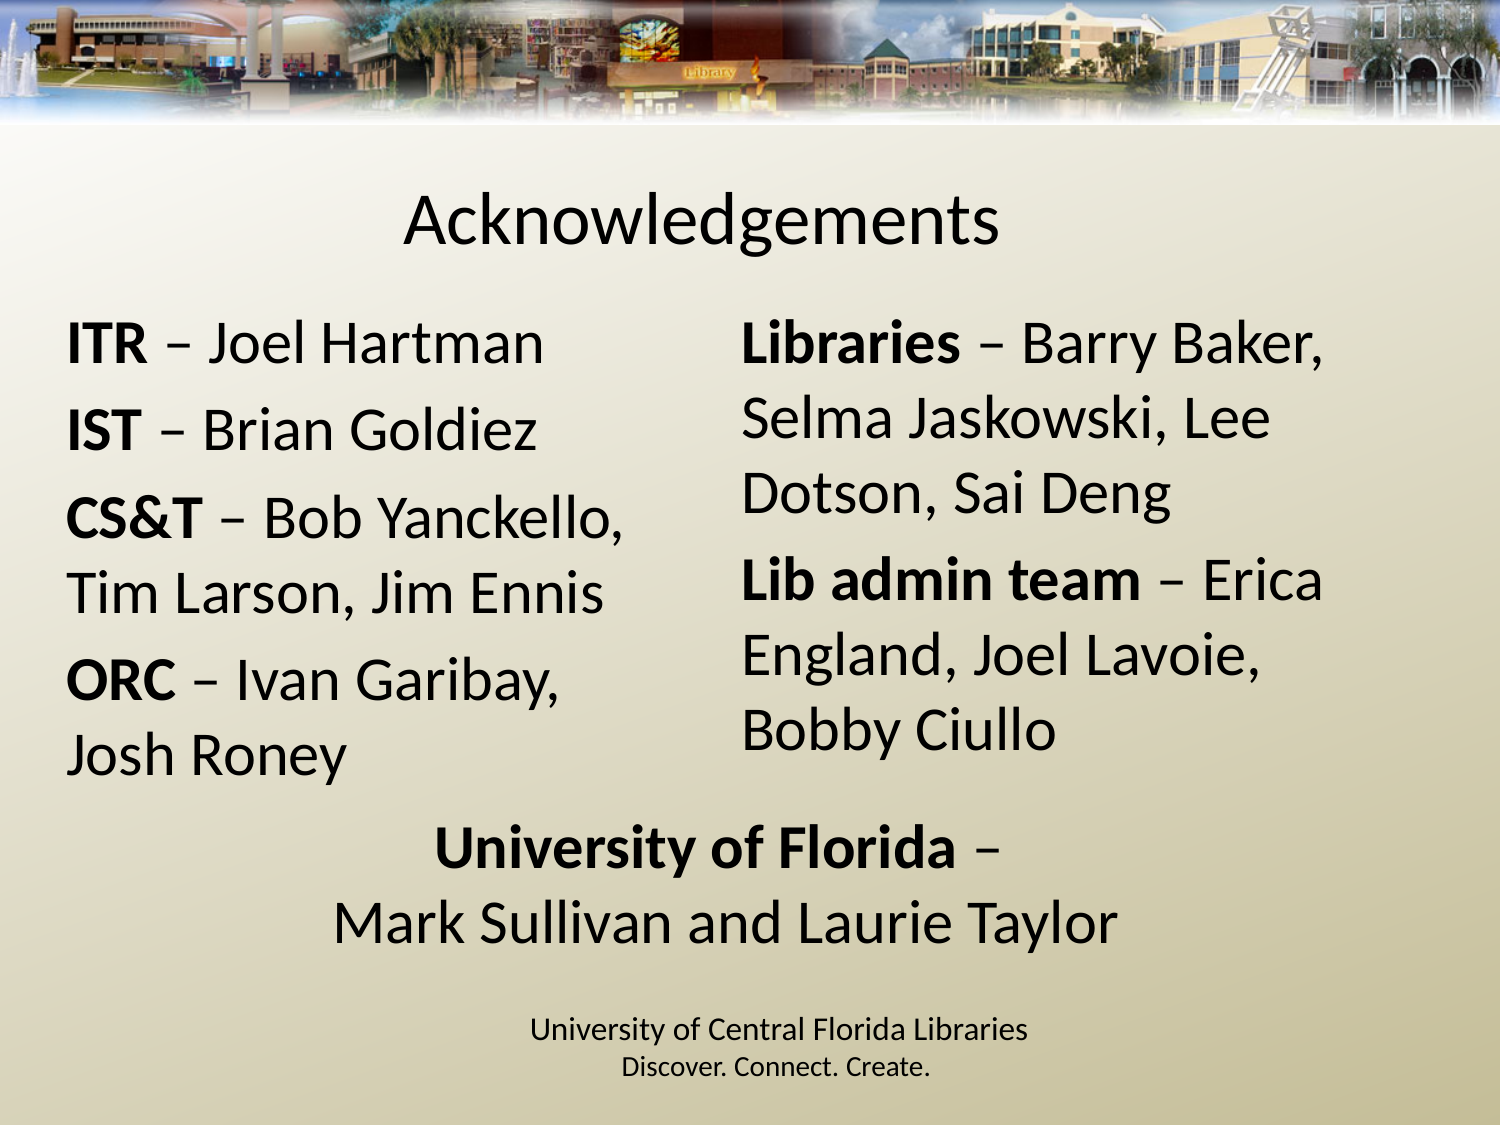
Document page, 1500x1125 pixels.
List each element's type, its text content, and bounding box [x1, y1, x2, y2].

text_box Acknowledgements [337, 162, 1075, 268]
text_box University of Central Florida Libraries Discover. Connect. Create. [515, 999, 1045, 1090]
picture [0, 0, 1500, 125]
text_box Libraries – Barry Baker, Selma Jaskowski, Lee Dotson, Sai Deng Lib admin team – Erica England, Joel Lavoie, Bobby Ciullo [726, 293, 1401, 837]
text_box University of Florida – Mark Sullivan and Laurie Taylor [317, 798, 1135, 964]
subtitle ITR – Joel Hartman IST – Brian Goldiez CS&T – Bob Yanckello, Tim Larson, Jim Ennis ORC – Ivan Garibay, Josh Roney [51, 293, 726, 869]
